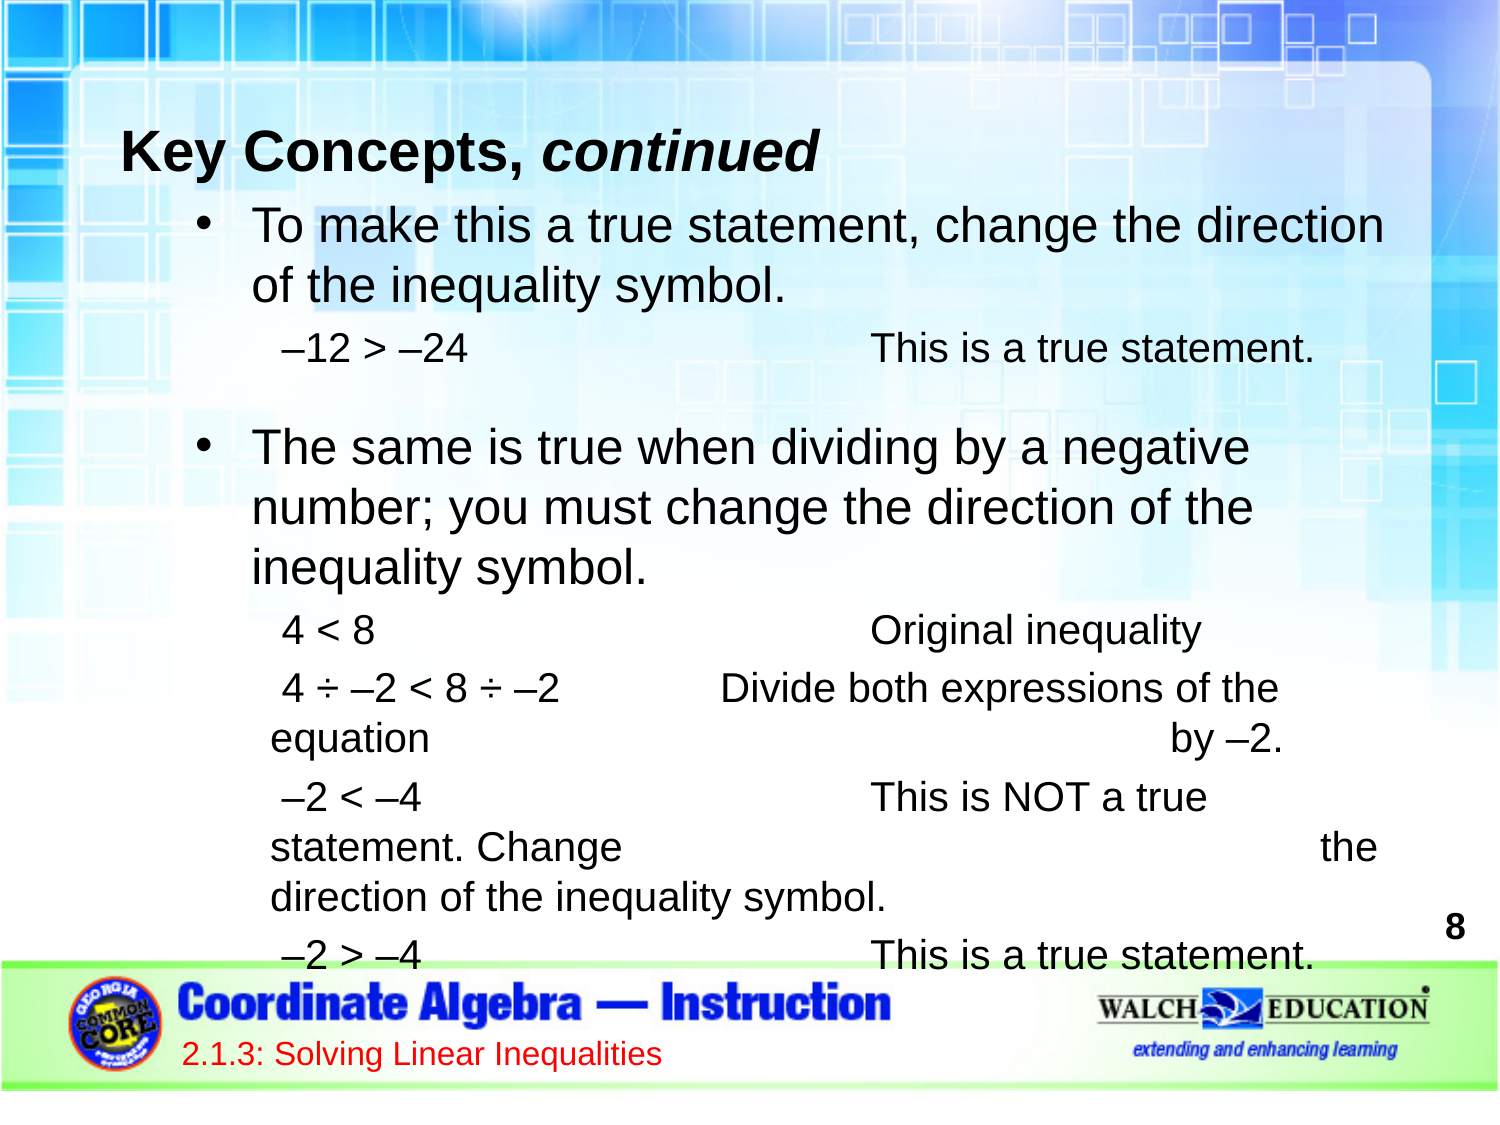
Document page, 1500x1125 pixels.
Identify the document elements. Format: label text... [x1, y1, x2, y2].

subtitle Key Concepts, continued To make this a true statement, change the direction of the inequality symbol. –12 > –24 This is a true statement. The same is true when dividing by a negative number; you must change the direction of the inequality symbol. 4 < 8 Original inequality 4 ÷ –2 < 8 ÷ –2 Divide both expressions of the equation by –2. –2 < –4 This is NOT a true statement. Change the direction of the inequality symbol. –2 > –4 This is a true statement. [105, 105, 1411, 925]
slide_number 8 [1361, 901, 1481, 949]
picture [1, 0, 1500, 1091]
list 2.1.3: Solving Linear Inequalities [166, 1024, 1074, 1068]
